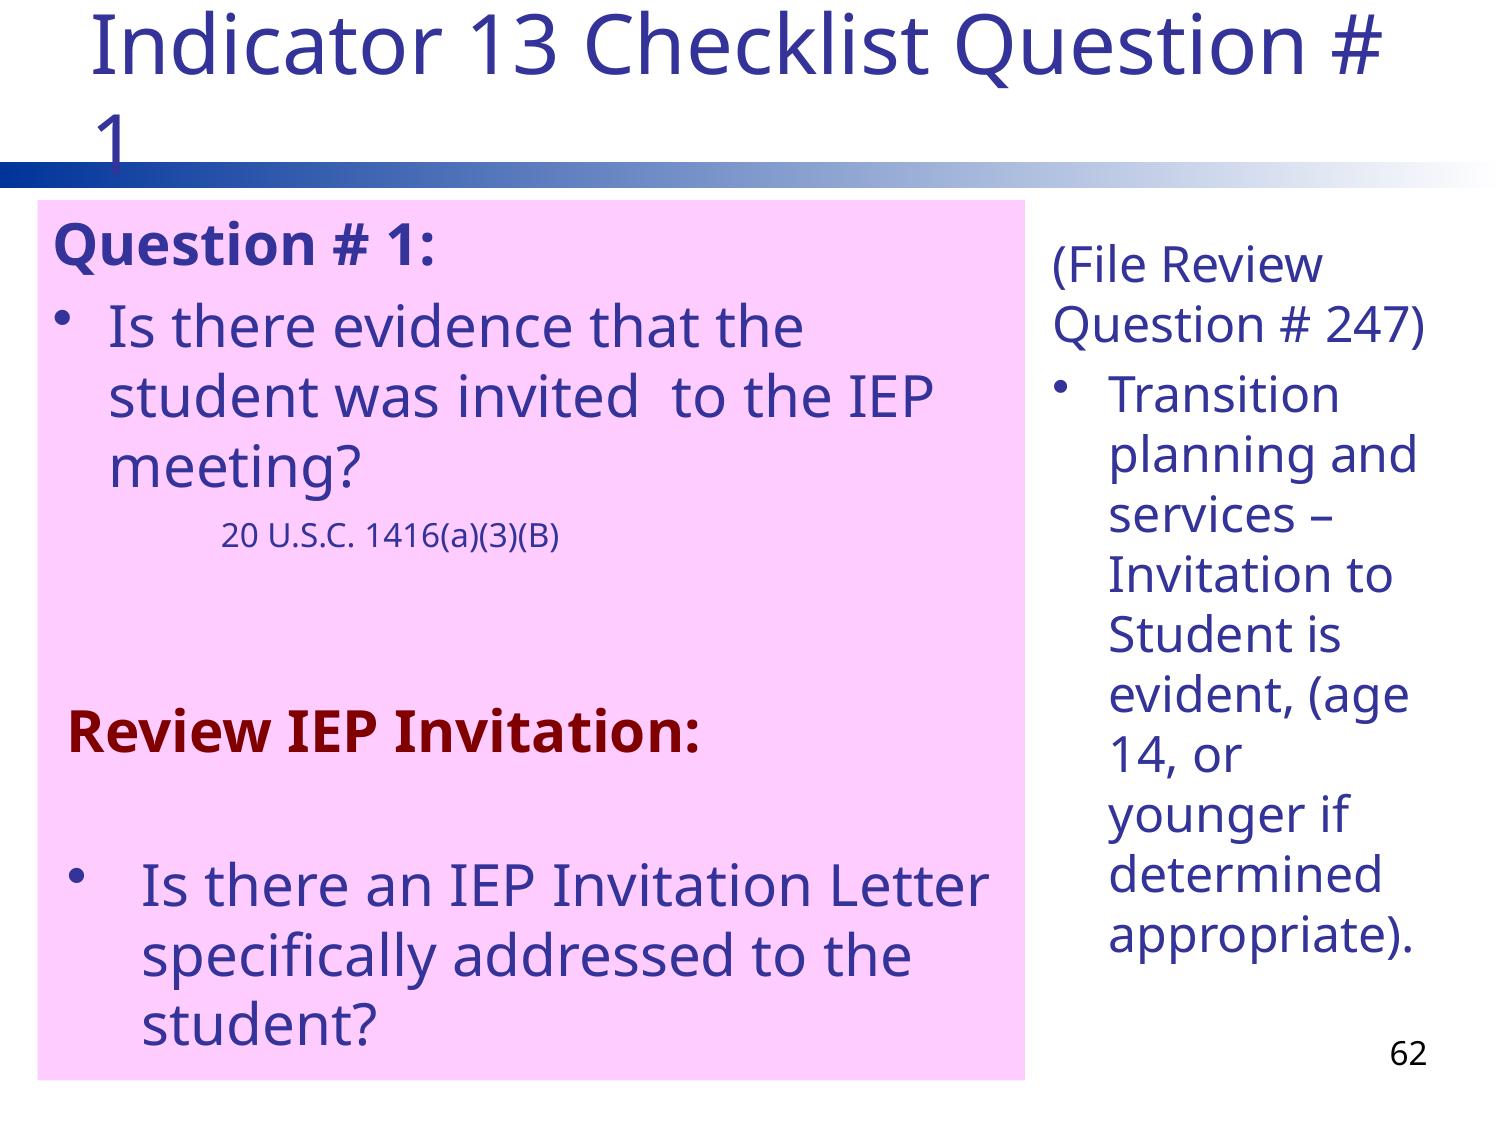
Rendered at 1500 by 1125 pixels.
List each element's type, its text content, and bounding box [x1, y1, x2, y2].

text_box 62 [1374, 1024, 1460, 1085]
list Question # 1: Is there evidence that the student was invited to the IEP meeting? 20 U.S.C. 1416(a)(3)(B) Review IEP Invitation: Is there an IEP Invitation Letter specifically addressed to the student? [37, 200, 1025, 1081]
title Indicator 13 Checklist Question # 1 [75, 45, 1425, 138]
list (File Review Question # 247) Transition planning and services – Invitation to Student is evident, (age 14, or younger if determined appropriate). [1037, 224, 1460, 1025]
